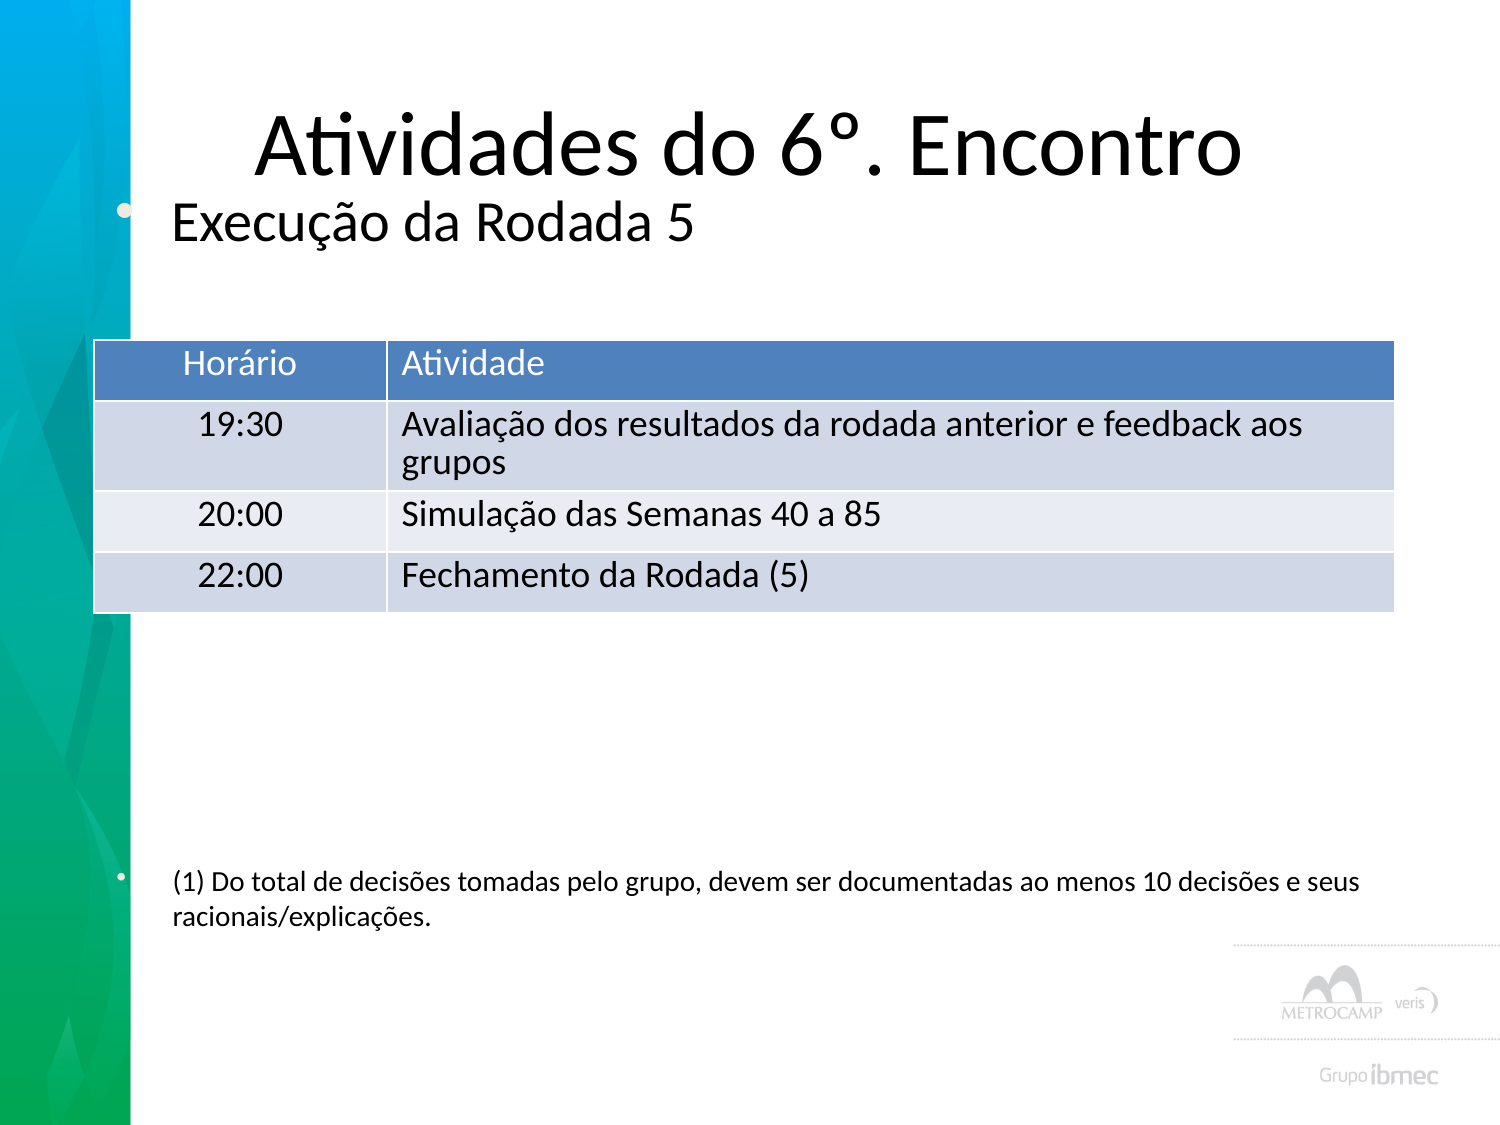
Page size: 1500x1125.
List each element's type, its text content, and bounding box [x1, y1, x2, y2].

text_box Execução da Rodada 5 [99, 175, 1475, 282]
table_header Horário [95, 341, 386, 400]
table_cell 19:30 [95, 402, 386, 490]
table_cell Fechamento da Rodada (5) [388, 553, 1394, 612]
table_cell 22:00 [95, 553, 386, 612]
picture [0, 0, 1500, 1125]
text_box (1) Do total de decisões tomadas pelo grupo, devem ser documentadas ao menos 10 decisões e seus racionais/explicações. [101, 855, 1477, 961]
table_cell Simulação das Semanas 40 a 85 [388, 492, 1394, 551]
table_header Atividade [388, 341, 1394, 400]
table_cell 20:00 [95, 492, 386, 551]
title Atividades do 6º. Encontro [75, 45, 1425, 233]
table_cell Avaliação dos resultados da rodada anterior e feedback aos grupos [388, 402, 1394, 490]
